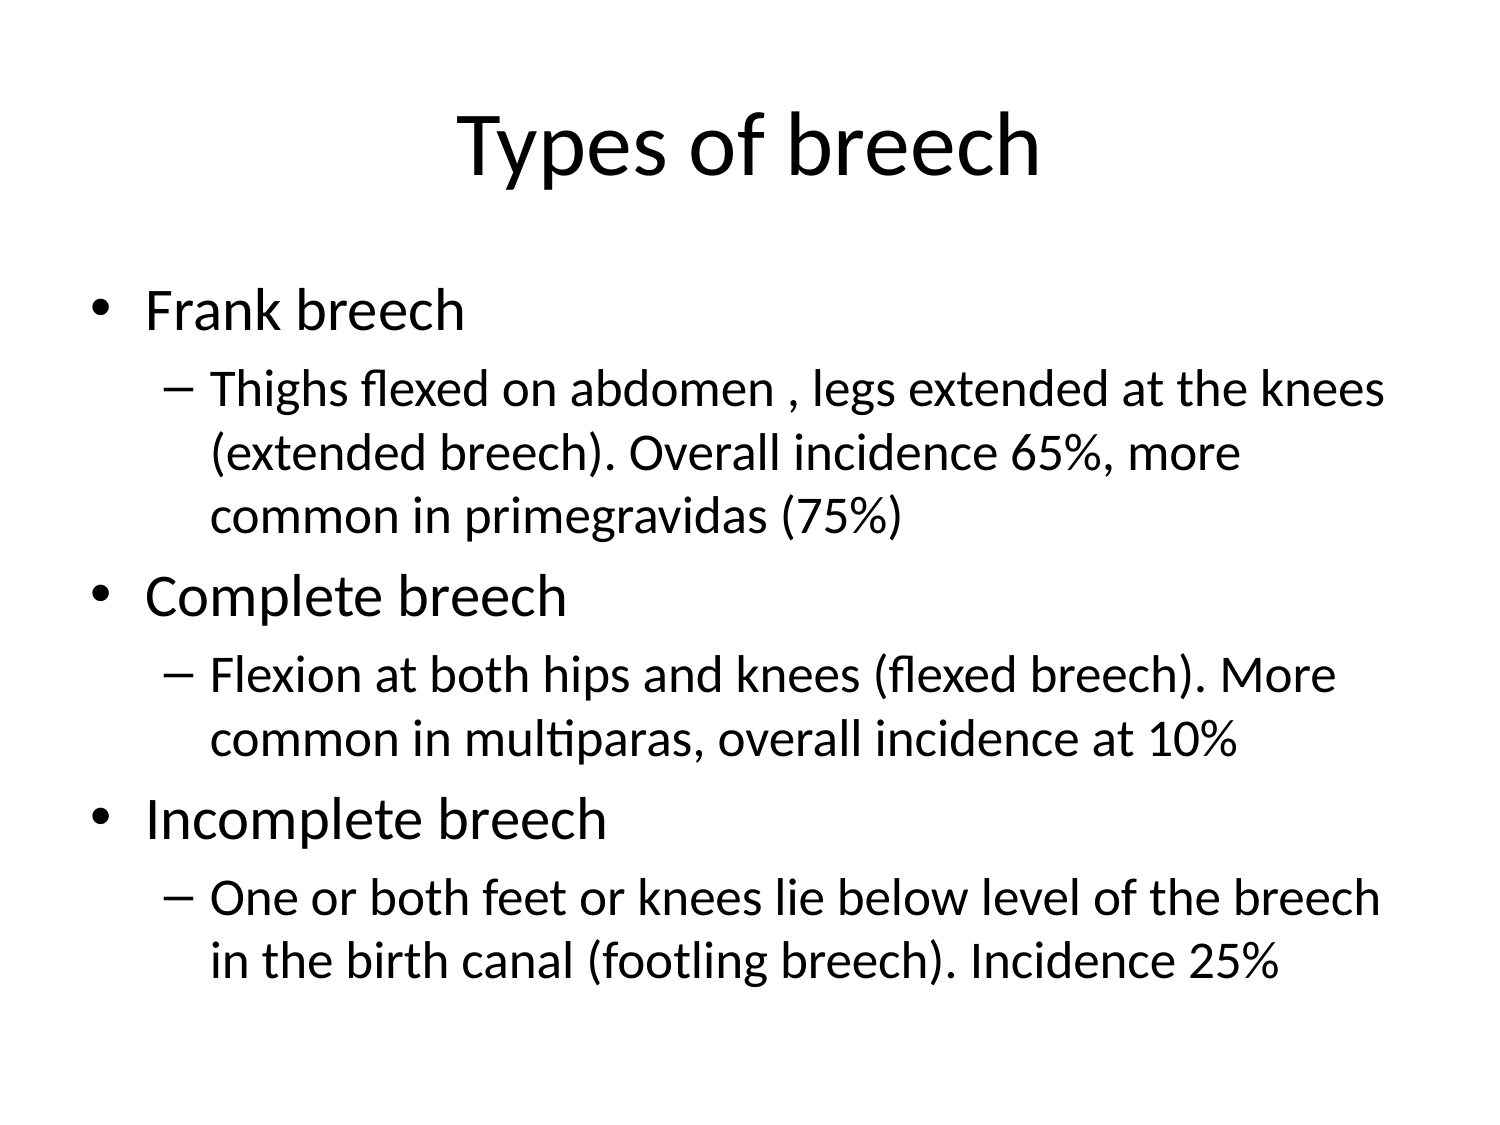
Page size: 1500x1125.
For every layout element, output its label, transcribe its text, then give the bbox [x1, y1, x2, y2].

title Types of breech [75, 45, 1425, 233]
list Frank breech Thighs flexed on abdomen , legs extended at the knees (extended breech). Overall incidence 65%, more common in primegravidas (75%) Complete breech Flexion at both hips and knees (flexed breech). More common in multiparas, overall incidence at 10% Incomplete breech One or both feet or knees lie below level of the breech in the birth canal (footling breech). Incidence 25% [75, 262, 1425, 1005]
